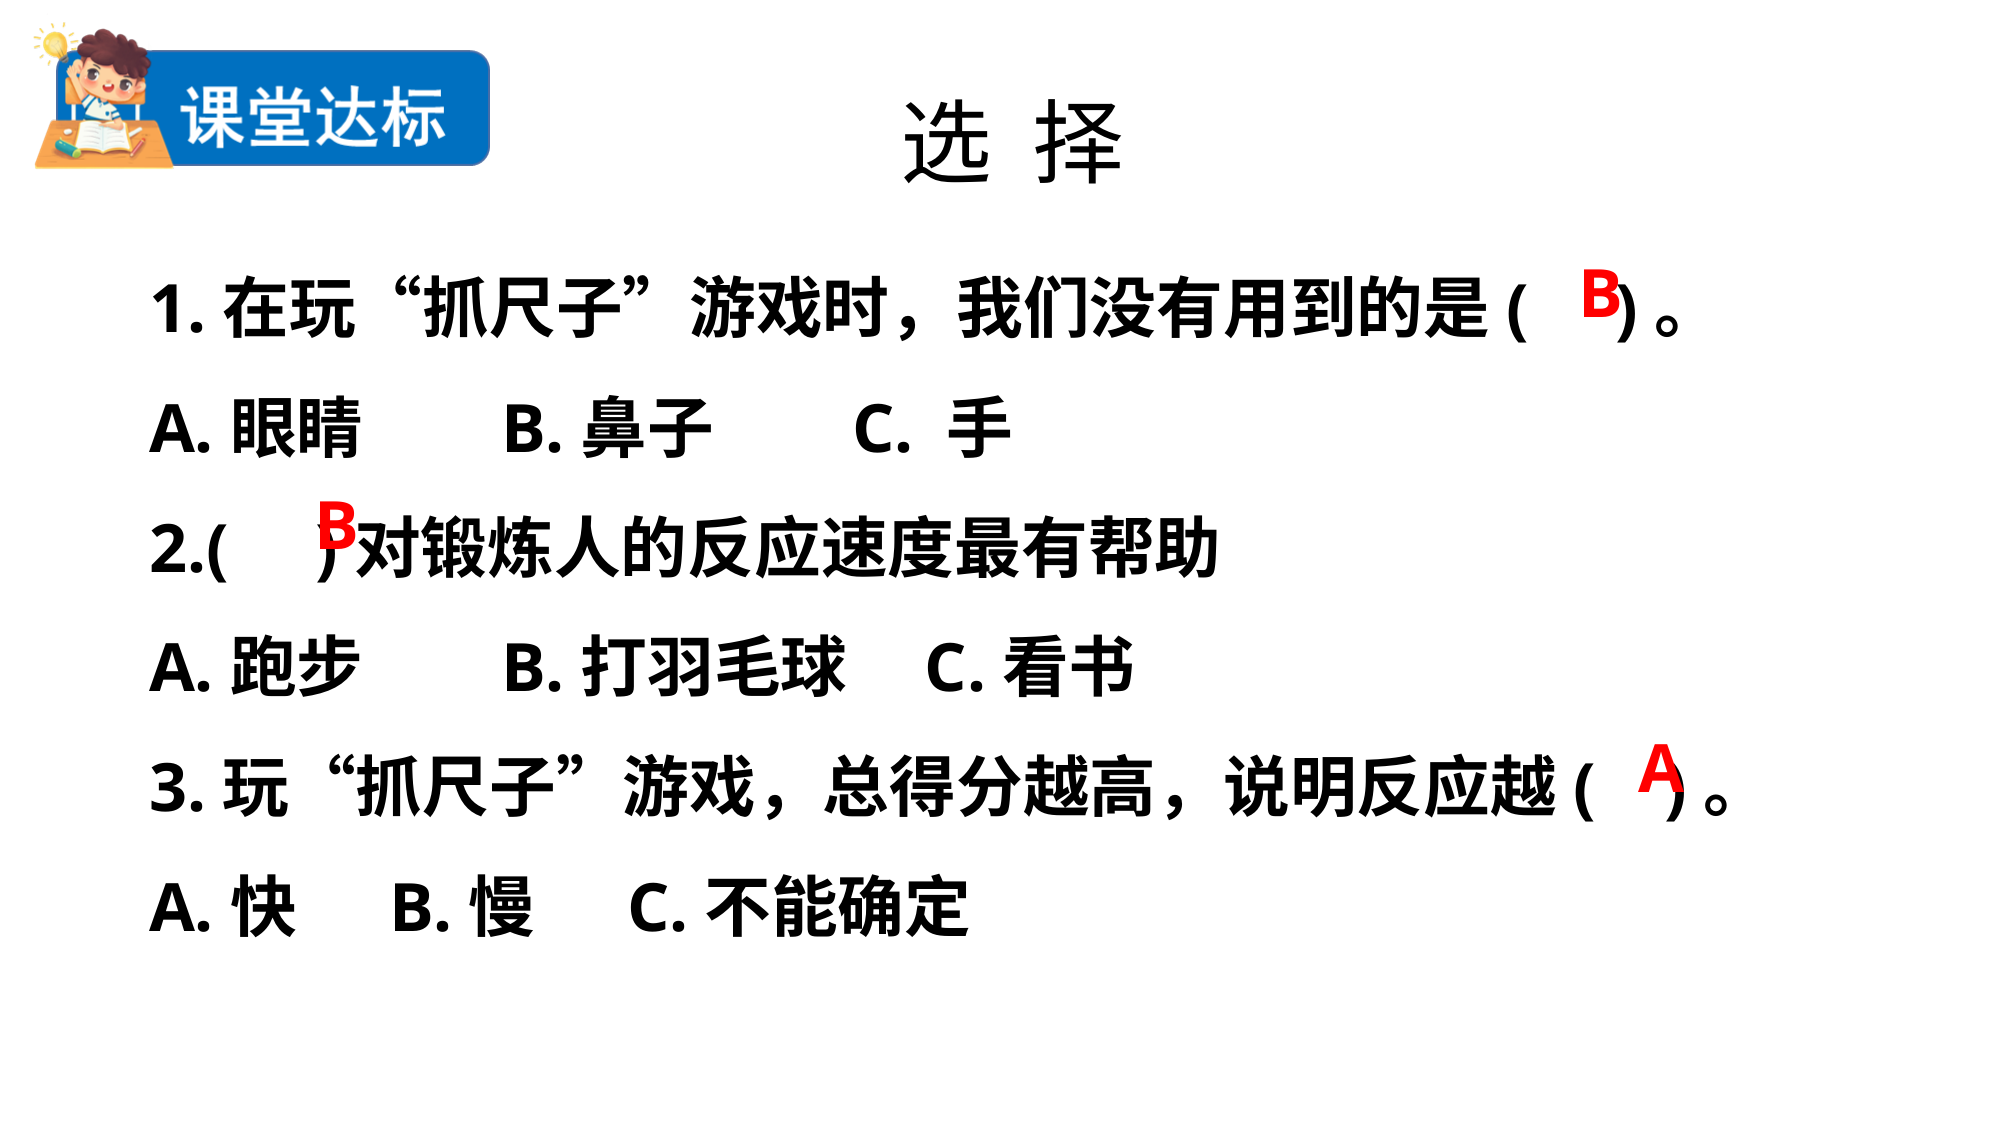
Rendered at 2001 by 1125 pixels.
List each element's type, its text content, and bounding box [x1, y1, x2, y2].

text_box 选 择 [885, 44, 1216, 203]
picture [18, 10, 503, 192]
text_box A [1623, 718, 1804, 814]
text_box B [1564, 243, 1740, 339]
text_box B [299, 476, 475, 571]
text_box 1.在玩“抓尺子”游戏时，我们没有用到的是( )。 A.眼睛 B.鼻子 C. 手 2.( )对锻炼人的反应速度最有帮助 A.跑步 B.打羽毛球 C.看书 3.玩“抓尺子”游戏，总得分越高，说明反应越( )。 A.快 B.慢 C.不能确定 [134, 218, 1953, 953]
